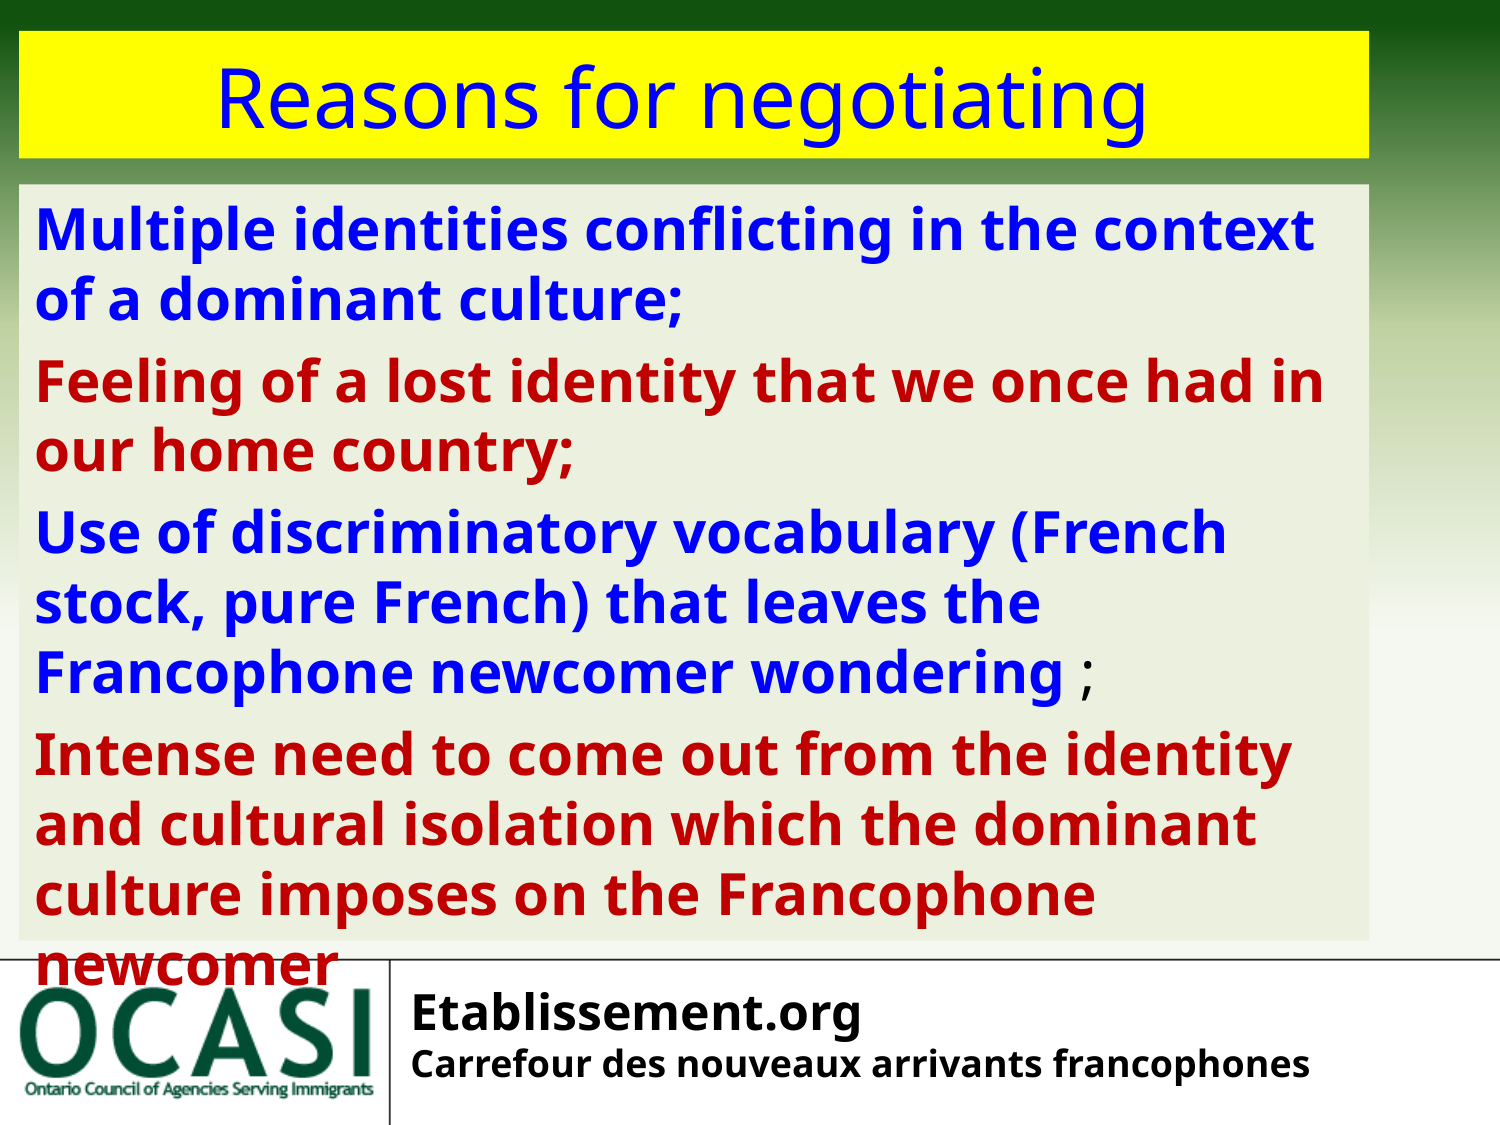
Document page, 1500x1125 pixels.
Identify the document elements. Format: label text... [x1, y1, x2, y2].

text_box Etablissement.org Carrefour des nouveaux arrivants francophones [395, 972, 1400, 1093]
picture [0, 0, 1500, 1125]
text_box Reasons for negotiating [19, 30, 1370, 159]
text_box Multiple identities conflicting in the context of a dominant culture; Feeling of a lost identity that we once had in our home country; Use of discriminatory vocabulary (French stock, pure French) that leaves the Francophone newcomer wondering ; Intense need to come out from the identity and cultural isolation which the dominant culture imposes on the Francophone newcomer [19, 184, 1370, 941]
